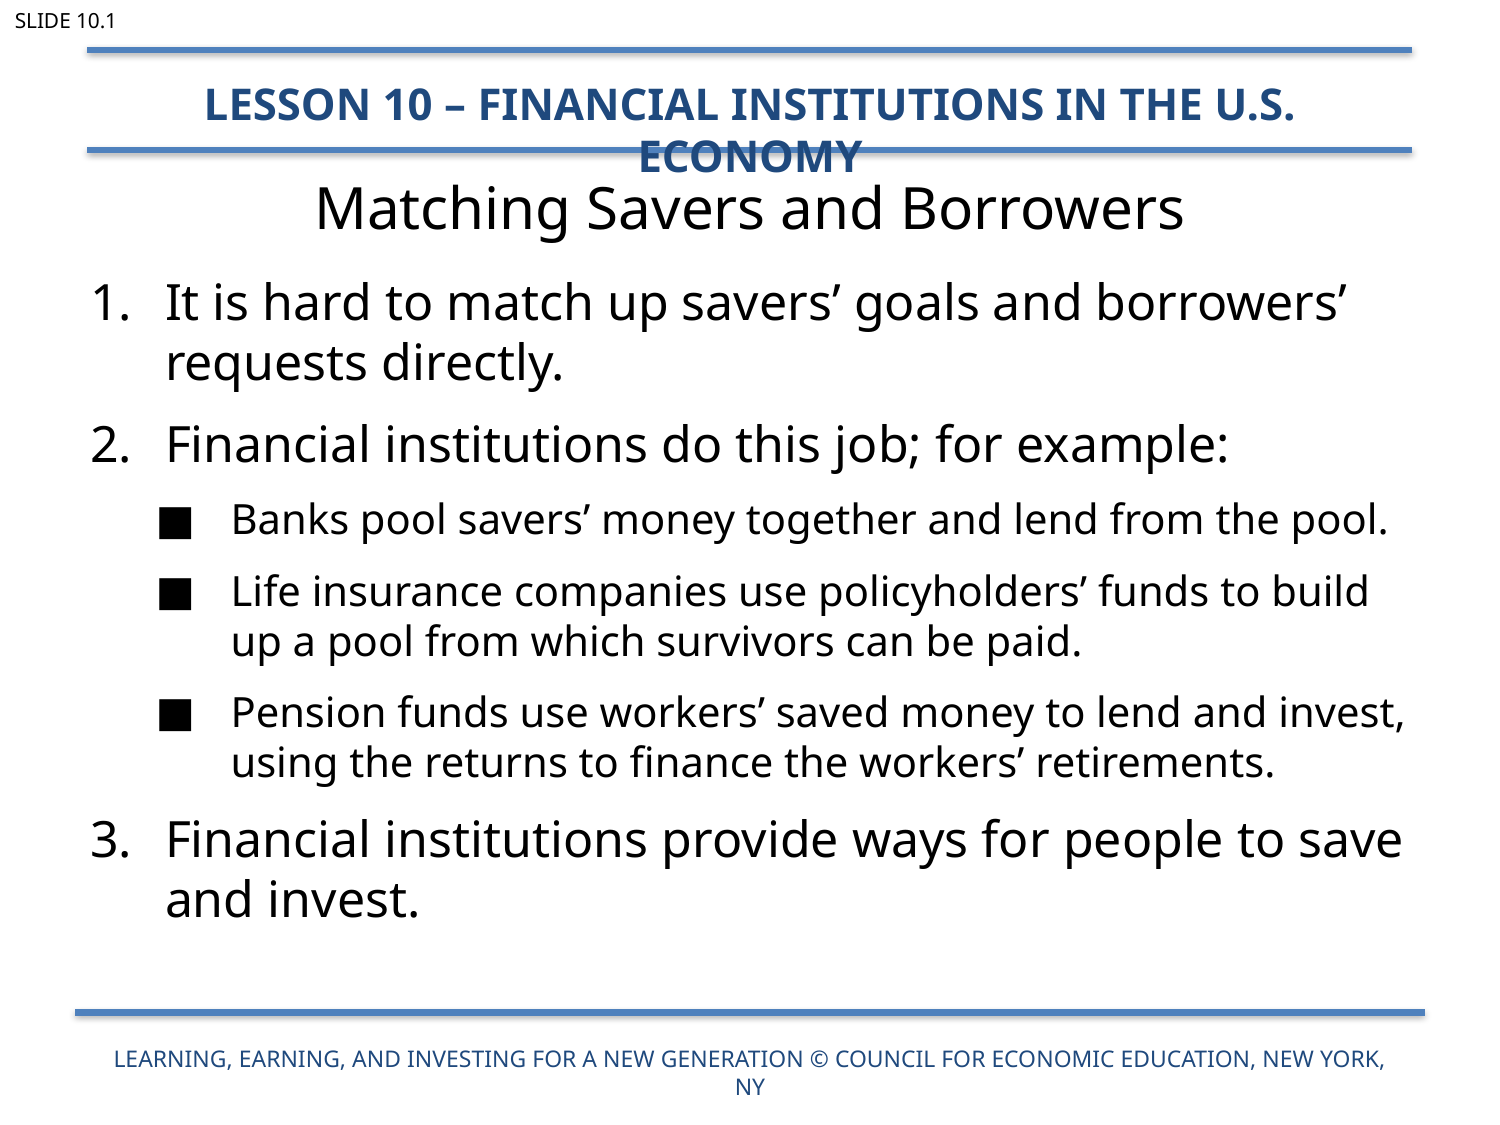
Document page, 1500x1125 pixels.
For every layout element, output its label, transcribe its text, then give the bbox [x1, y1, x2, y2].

text_box Lesson 10 – Financial Institutions in the U.S. Economy [87, 151, 1413, 189]
text_box Lesson 10 – Financial Institutions in the U.S. Economy [87, 69, 1413, 149]
title Matching Savers and Borrowers [75, 112, 1425, 262]
text_box Slide 10.1 [0, 0, 213, 40]
list It is hard to match up savers’ goals and borrowers’ requests directly. Financial institutions do this job; for example: Banks pool savers’ money together and lend from the pool. Life insurance companies use policyholders’ funds to build up a pool from which survivors can be paid. Pension funds use workers’ saved money to lend and invest, using the returns to finance the workers’ retirements. Financial institutions provide ways for people to save and invest. [75, 262, 1425, 988]
